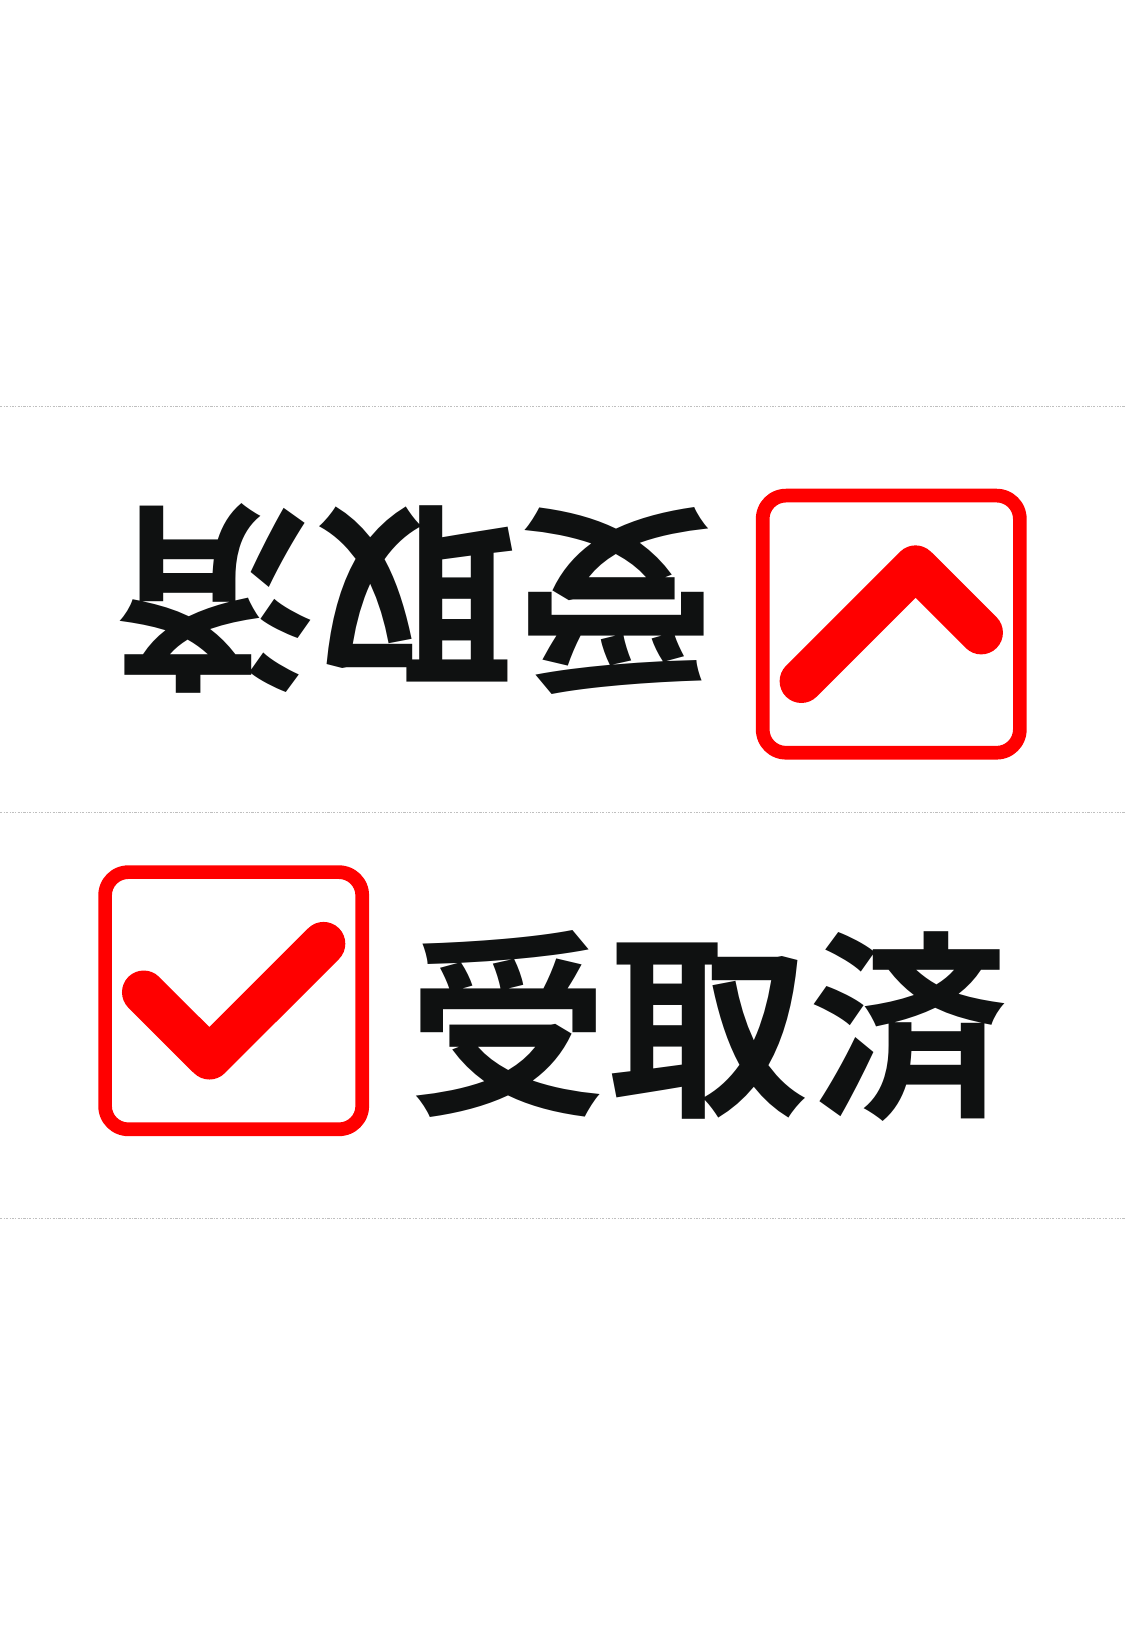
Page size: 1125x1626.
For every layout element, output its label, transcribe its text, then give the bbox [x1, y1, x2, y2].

text_box [97, 864, 371, 1138]
text_box [754, 487, 1028, 761]
text_box 受取済 [393, 894, 1024, 1149]
text_box 受取済 [101, 476, 732, 731]
